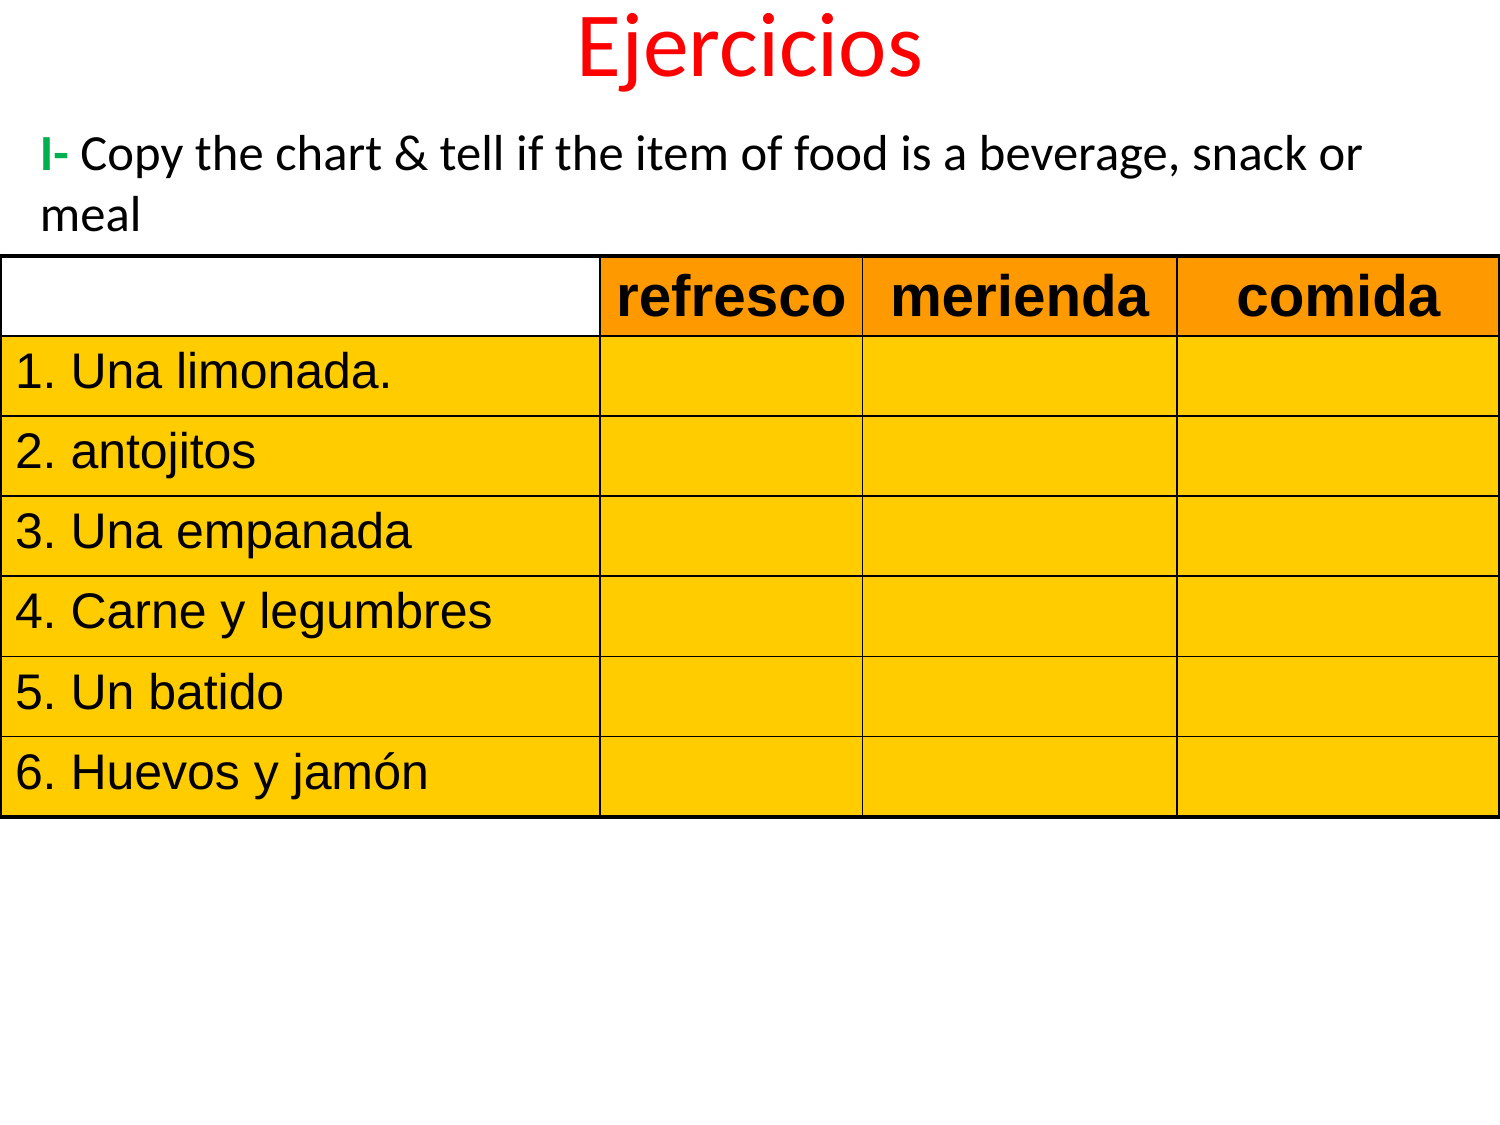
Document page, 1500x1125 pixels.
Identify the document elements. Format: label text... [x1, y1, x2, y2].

list I- Copy the chart & tell if the item of food is a beverage, snack or meal [24, 112, 1475, 250]
title Ejercicios [75, 0, 1425, 112]
table_cell [1178, 337, 1498, 415]
table_cell [601, 417, 862, 495]
table_cell [1178, 737, 1498, 815]
table_cell [863, 657, 1176, 736]
table_cell [863, 497, 1176, 575]
table_cell [1178, 417, 1498, 495]
table_cell [1178, 657, 1498, 736]
table_header comida [1178, 258, 1498, 335]
table_cell 1. Una limonada. [2, 337, 599, 415]
table_cell [601, 737, 862, 815]
table_header merienda [863, 258, 1176, 335]
table_cell [863, 337, 1176, 415]
table_cell [863, 417, 1176, 495]
table_cell [601, 337, 862, 415]
table_cell [1178, 577, 1498, 656]
table_cell [601, 657, 862, 736]
table_cell [863, 577, 1176, 656]
table_cell 5. Un batido [2, 657, 599, 736]
table_cell [601, 577, 862, 656]
table_cell 3. Una empanada [2, 497, 599, 575]
table_header [2, 258, 599, 335]
table_cell [863, 737, 1176, 815]
table_cell 6. Huevos y jamón [2, 737, 599, 815]
table_cell 2. antojitos [2, 417, 599, 495]
table_cell [1178, 497, 1498, 575]
table_cell [601, 497, 862, 575]
table_header refresco [601, 258, 862, 335]
table_cell 4. Carne y legumbres [2, 577, 599, 656]
